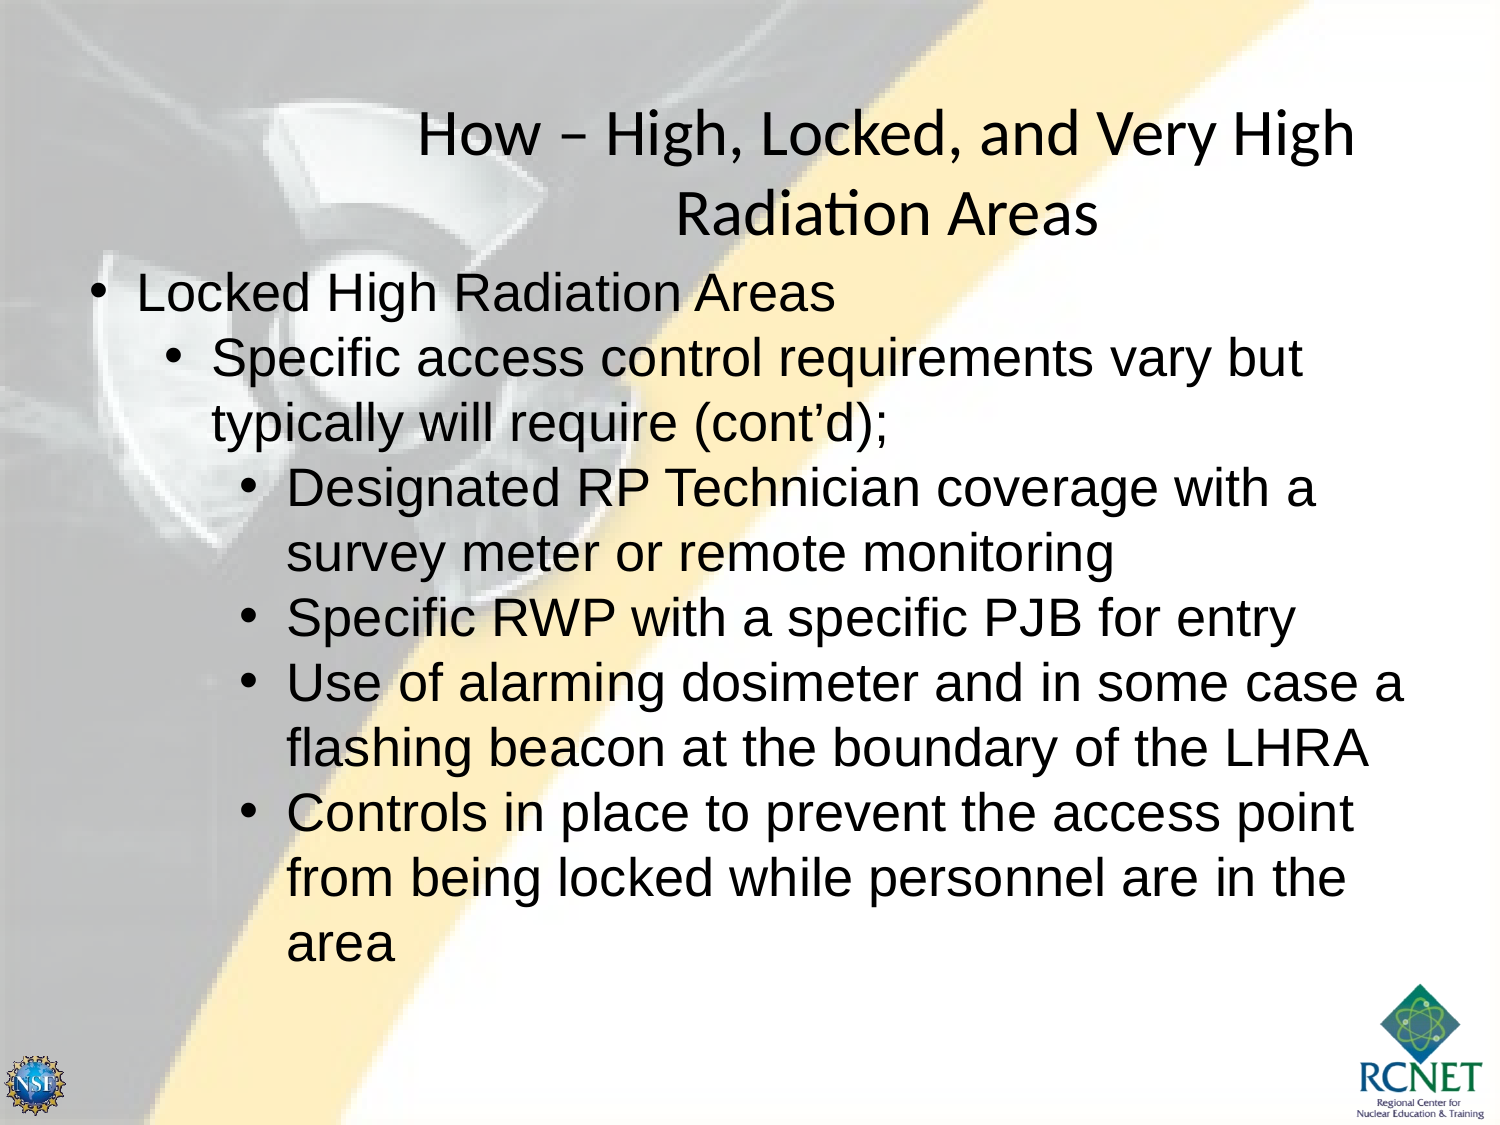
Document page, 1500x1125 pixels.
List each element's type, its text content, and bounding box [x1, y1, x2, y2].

picture [1332, 977, 1500, 1125]
text_box Locked High Radiation Areas Specific access control requirements vary but typically will require (cont’d); Designated RP Technician coverage with a survey meter or remote monitoring Specific RWP with a specific PJB for entry Use of alarming dosimeter and in some case a flashing beacon at the boundary of the LHRA Controls in place to prevent the access point from being locked while personnel are in the area [74, 249, 1425, 1038]
picture [0, 1056, 75, 1116]
title How – High, Locked, and Very High Radiation Areas [275, 75, 1500, 263]
